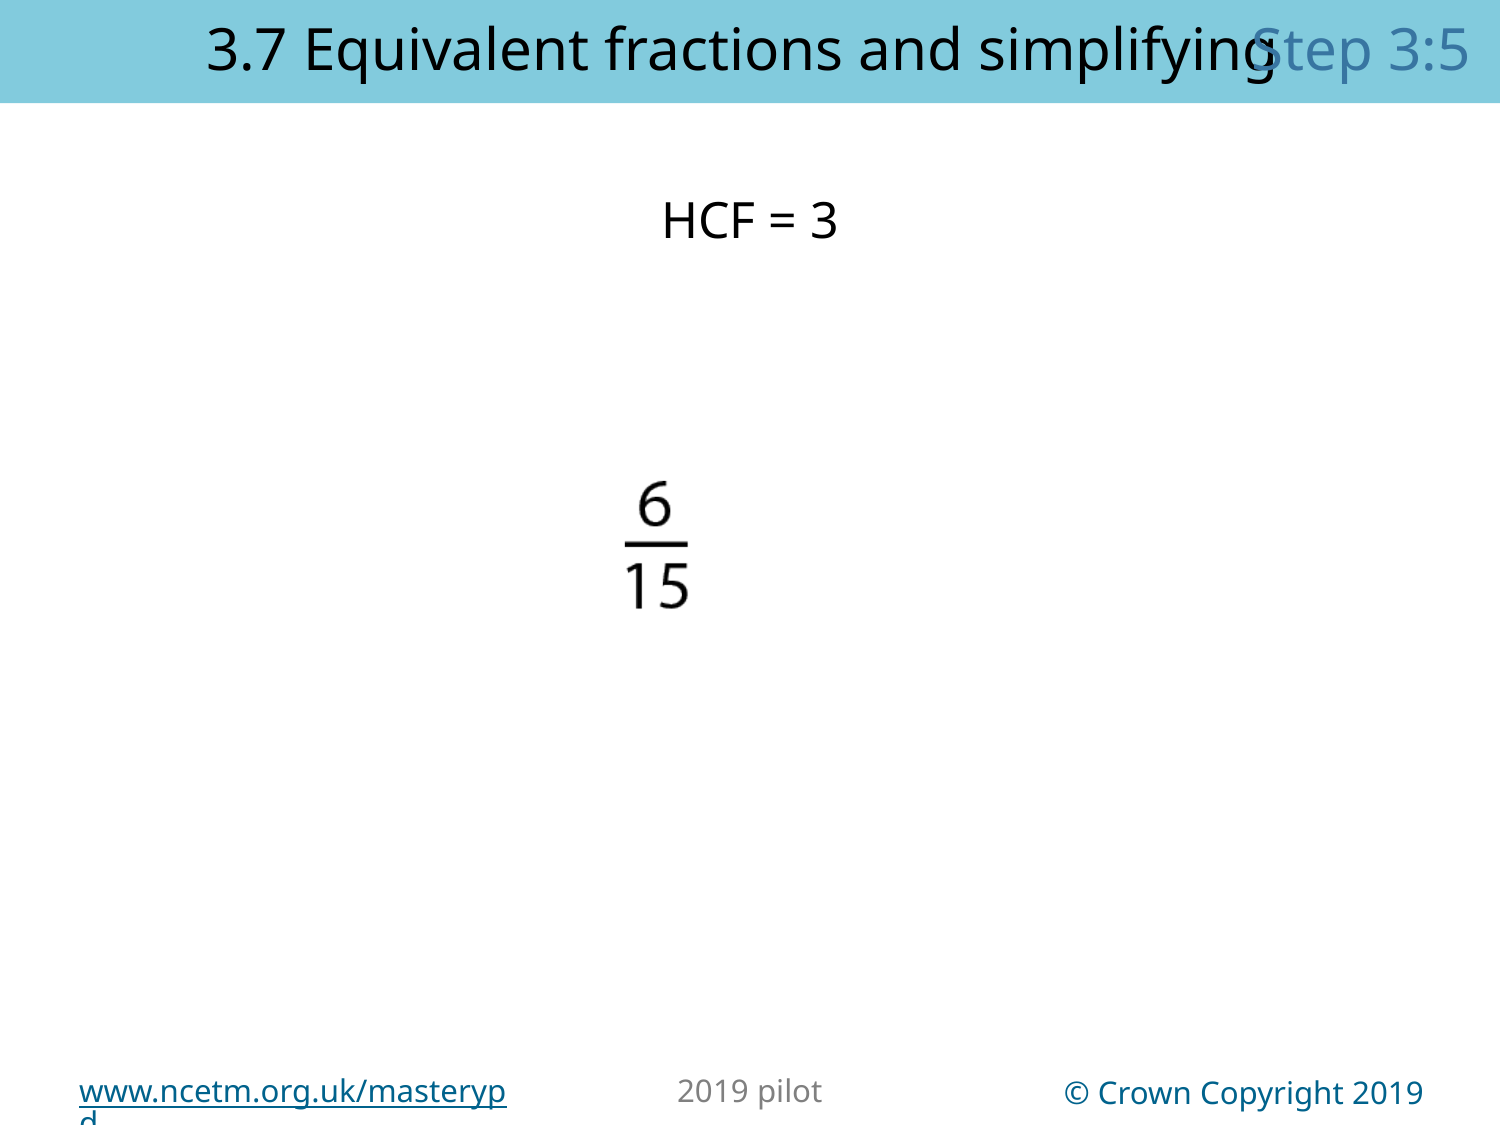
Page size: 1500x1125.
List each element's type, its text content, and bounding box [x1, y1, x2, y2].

text_box HCF = 3 [187, 177, 1313, 257]
list Step 3:5 [0, 0, 1500, 104]
picture [101, 318, 1399, 807]
